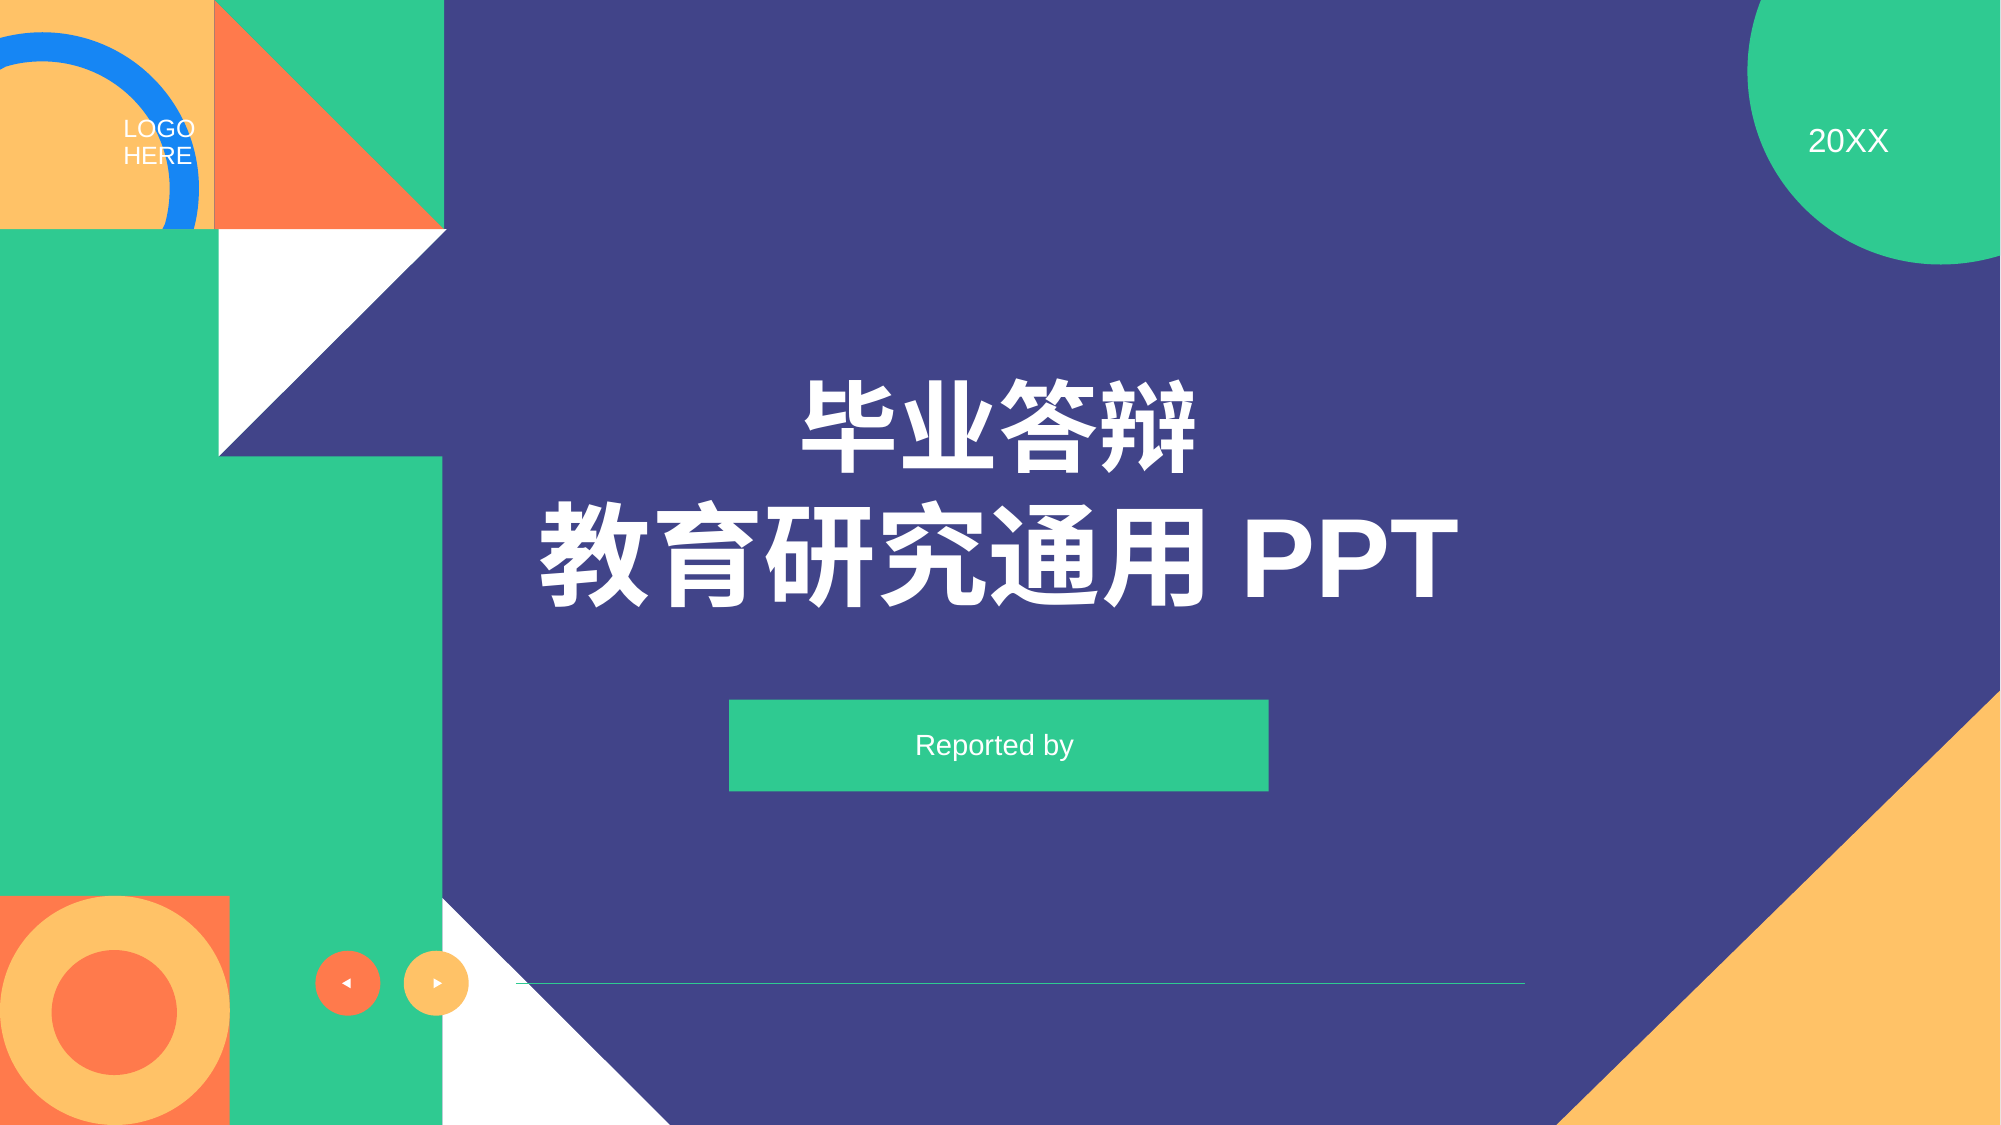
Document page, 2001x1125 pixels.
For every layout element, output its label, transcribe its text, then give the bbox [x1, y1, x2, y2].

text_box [403, 950, 469, 1016]
subtitle Reported by [729, 699, 1269, 792]
title 毕业答辩 教育研究通用PPT [108, 354, 1890, 628]
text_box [315, 950, 381, 1016]
list LOGO HERE [108, 118, 279, 168]
